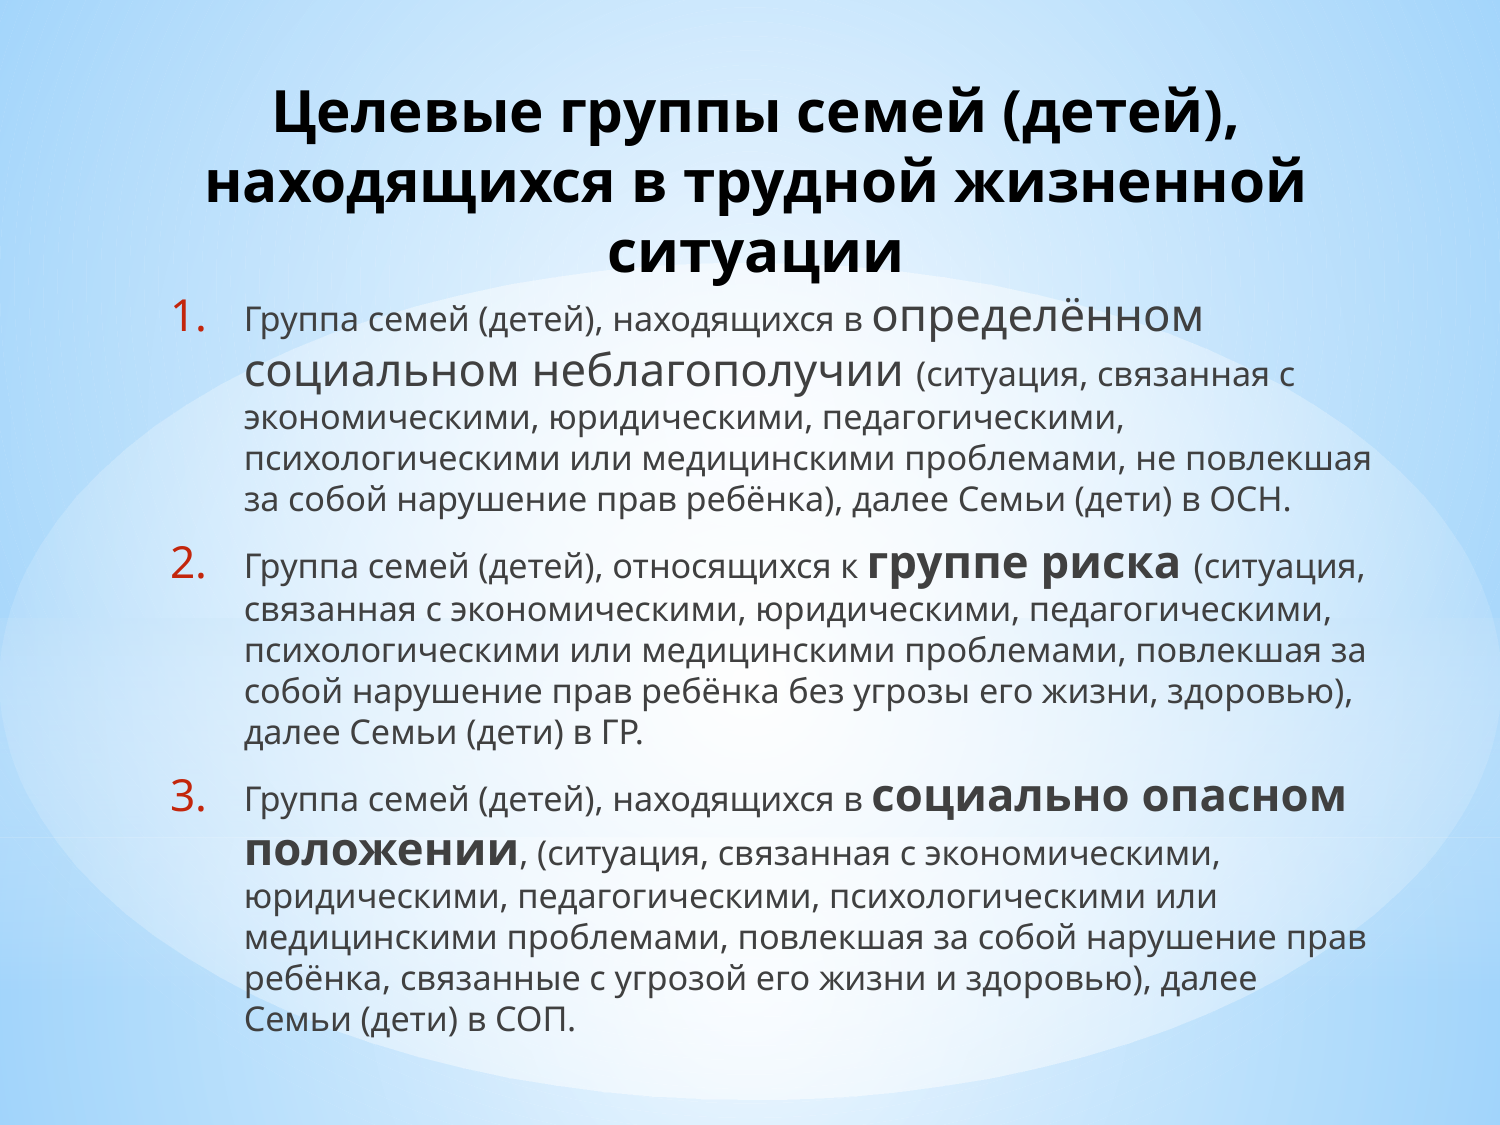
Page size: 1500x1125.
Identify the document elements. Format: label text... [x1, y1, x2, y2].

list Группа семей (детей), находящихся в определённом социальном неблагополучии (ситуация, связанная с экономическими, юридическими, педагогическими, психологическими или медицинскими проблемами, не повлекшая за собой нарушение прав ребёнка), далее Семьи (дети) в ОСН. Группа семей (детей), относящихся к группе риска (ситуация, связанная с экономическими, юридическими, педагогическими, психологическими или медицинскими проблемами, повлекшая за собой нарушение прав ребёнка без угрозы его жизни, здоровью), далее Семьи (дети) в ГР. Группа семей (детей), находящихся в социально опасном положении, (ситуация, связанная с экономическими, юридическими, педагогическими, психологическими или медицинскими проблемами, повлекшая за собой нарушение прав ребёнка, связанные с угрозой его жизни и здоровью), далее Семьи (дети) в СОП. [147, 278, 1388, 1083]
title Целевые группы семей (детей), находящихся в трудной жизненной ситуации [88, 66, 1424, 254]
